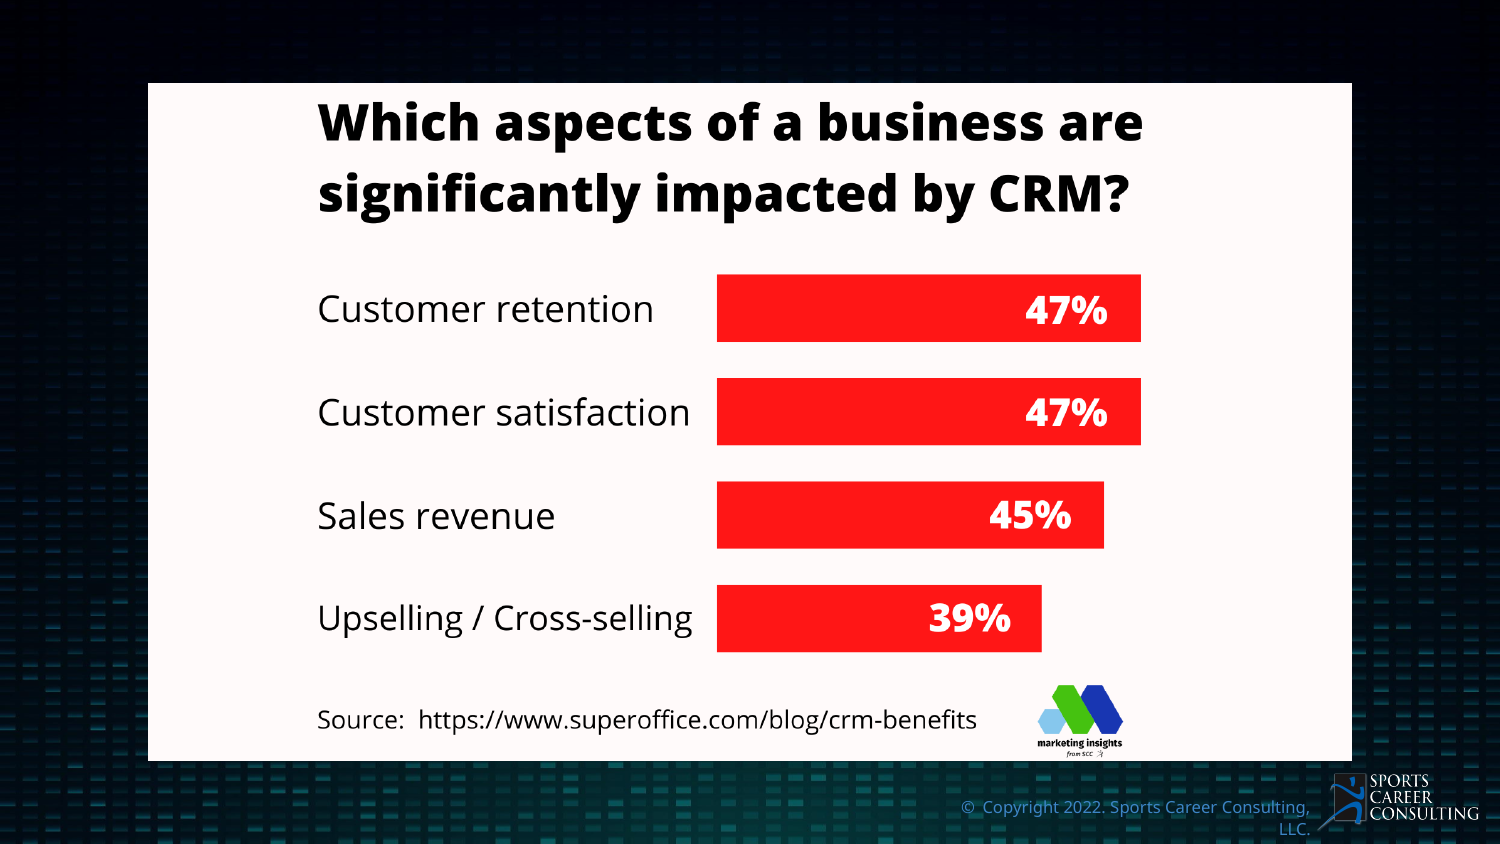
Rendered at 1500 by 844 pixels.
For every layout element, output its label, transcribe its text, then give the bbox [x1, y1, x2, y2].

text_box © Copyright 2022. Sports Career Consulting, LLC. [914, 769, 1326, 844]
picture [0, 0, 1500, 844]
